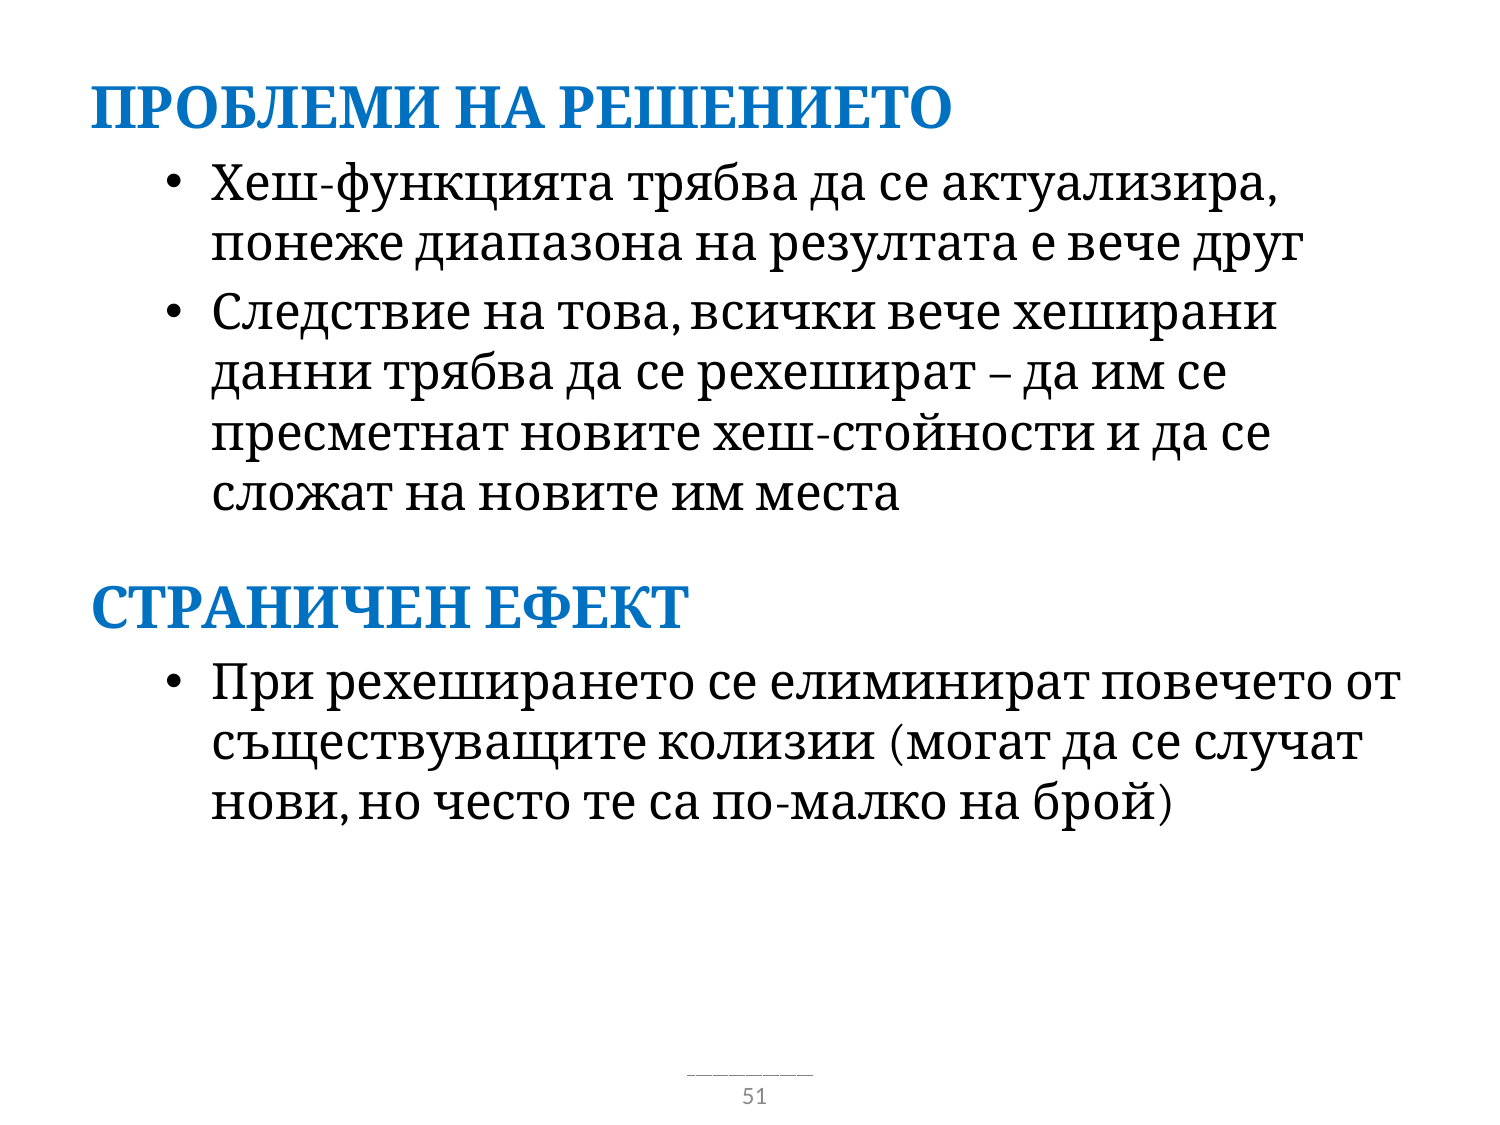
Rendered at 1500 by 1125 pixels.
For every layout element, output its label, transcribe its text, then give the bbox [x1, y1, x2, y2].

slide_number 51 [579, 1065, 930, 1125]
list Проблеми на решението Хеш-функцията трябва да се актуализира, понеже диапазона на резултата е вече друг Следствие на това, всички вече хеширани данни трябва да се рехешират – да им се пресметнат новите хеш-стойности и да се сложат на новите им места Страничен ефект При рехеширането се елиминират повечето от съществуващите колизии (могат да се случат нови, но често те са по-малко на брой) [75, 62, 1450, 1063]
